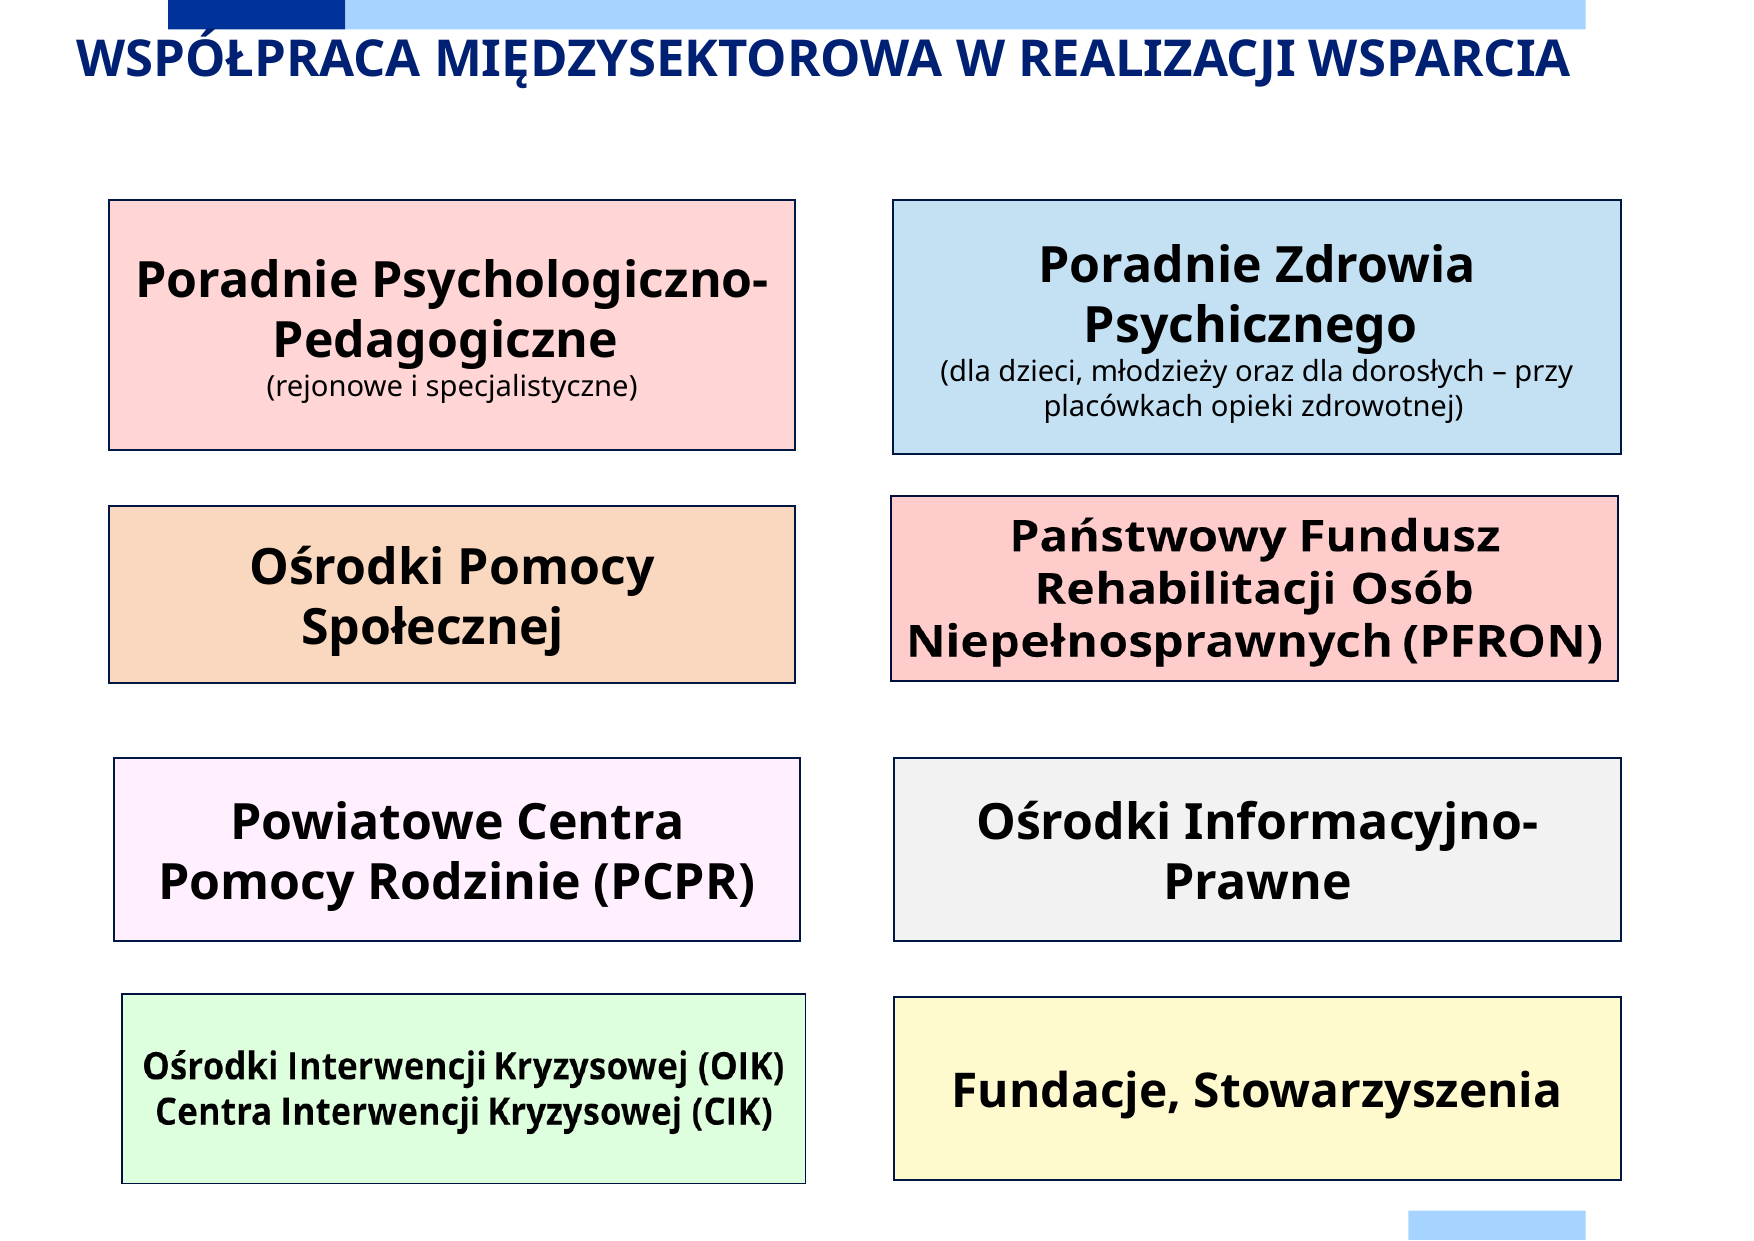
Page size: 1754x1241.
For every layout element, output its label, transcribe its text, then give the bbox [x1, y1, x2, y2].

text_box Ośrodki Informacyjno-Prawne [893, 757, 1622, 942]
text_box Poradnie Zdrowia Psychicznego (dla dzieci, młodzieży oraz dla dorosłych – przy placówkach opieki zdrowotnej) [892, 199, 1622, 455]
picture [120, 993, 807, 1184]
title WSPÓŁPRACA MIĘDZYSEKTOROWA W REALIZACJI WSPARCIA [61, 41, 1586, 200]
text_box Fundacje, Stowarzyszenia [893, 996, 1622, 1181]
picture [876, 495, 1645, 694]
text_box Powiatowe Centra Pomocy Rodzinie (PCPR) [113, 757, 801, 942]
text_box Poradnie Psychologiczno-Pedagogiczne (rejonowe i specjalistyczne) [108, 200, 796, 451]
text_box Ośrodki Pomocy Społecznej [108, 505, 796, 684]
